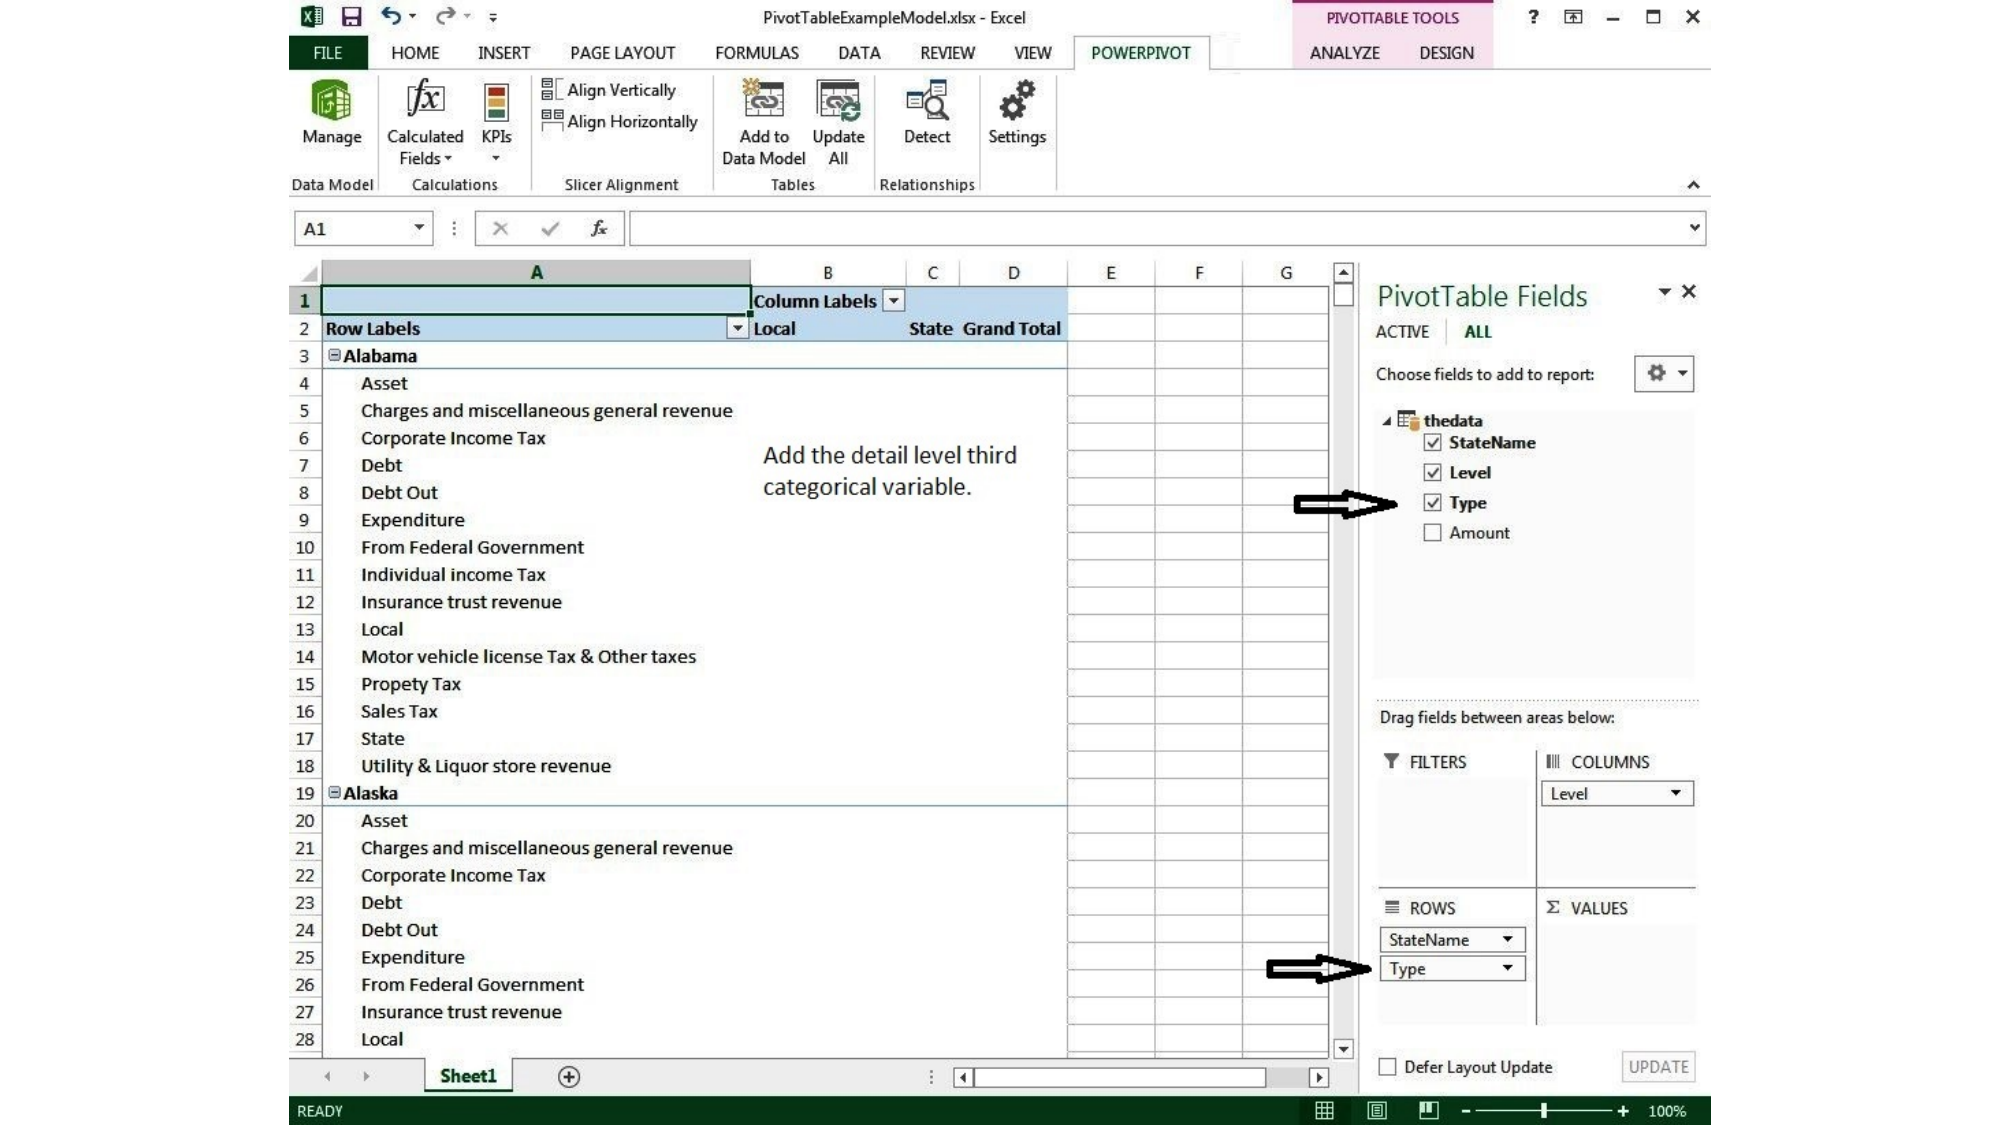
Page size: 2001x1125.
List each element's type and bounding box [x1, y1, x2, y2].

picture [289, 0, 1711, 1125]
